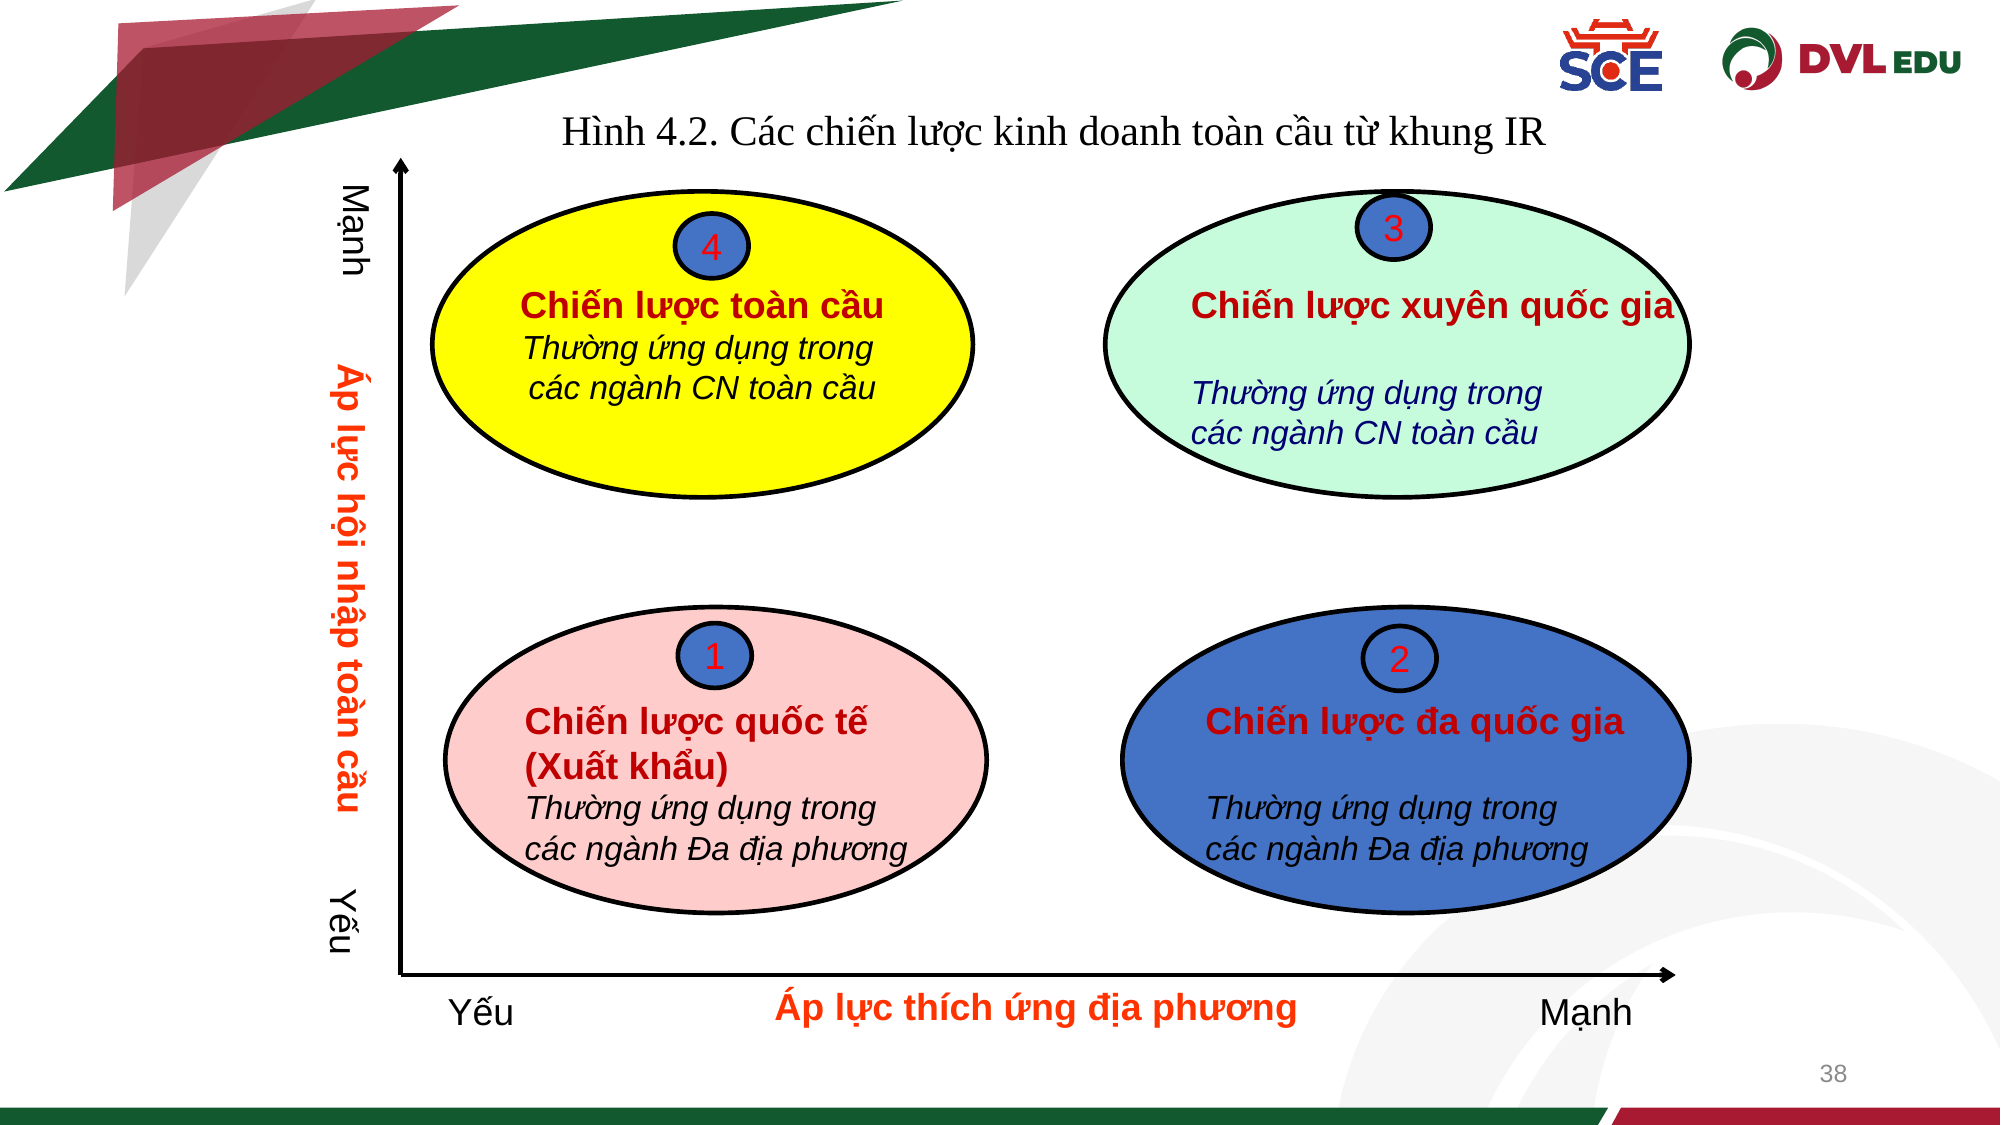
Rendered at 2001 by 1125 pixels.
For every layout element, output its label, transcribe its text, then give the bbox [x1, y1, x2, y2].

picture [1559, 19, 1667, 91]
text_box Chiến lược xuyên quốc gia Thường ứng dụng trong các ngành CN toàn cầu [1105, 191, 1690, 498]
text_box Yếu [299, 874, 375, 957]
text_box Chiến lược toàn cầu Thường ứng dụng trong các ngành CN toàn cầu [432, 191, 973, 498]
text_box Chiến lược quốc tế (Xuất khẩu) Thường ứng dụng trong các ngành Đa địa phương [445, 607, 987, 913]
slide_number 38 [1412, 1042, 1863, 1103]
picture [1722, 27, 1961, 91]
text_box 4 [674, 213, 749, 279]
text_box 1 [677, 623, 752, 688]
text_box 3 [1356, 195, 1431, 260]
text_box Yếu [432, 980, 530, 1041]
text_box Mạnh [312, 168, 388, 279]
text_box Áp lực hội nhập toàn cầu [307, 348, 383, 818]
text_box Áp lực thích ứng địa phương [759, 976, 1314, 1036]
title Hình 4.2. Các chiến lược kinh doanh toàn cầu từ khung IR [256, 101, 1820, 162]
text_box Mạnh [1524, 980, 1648, 1041]
text_box 2 [1362, 625, 1437, 691]
text_box Chiến lược đa quốc gia Thường ứng dụng trong các ngành Đa địa phương [1122, 607, 1690, 913]
